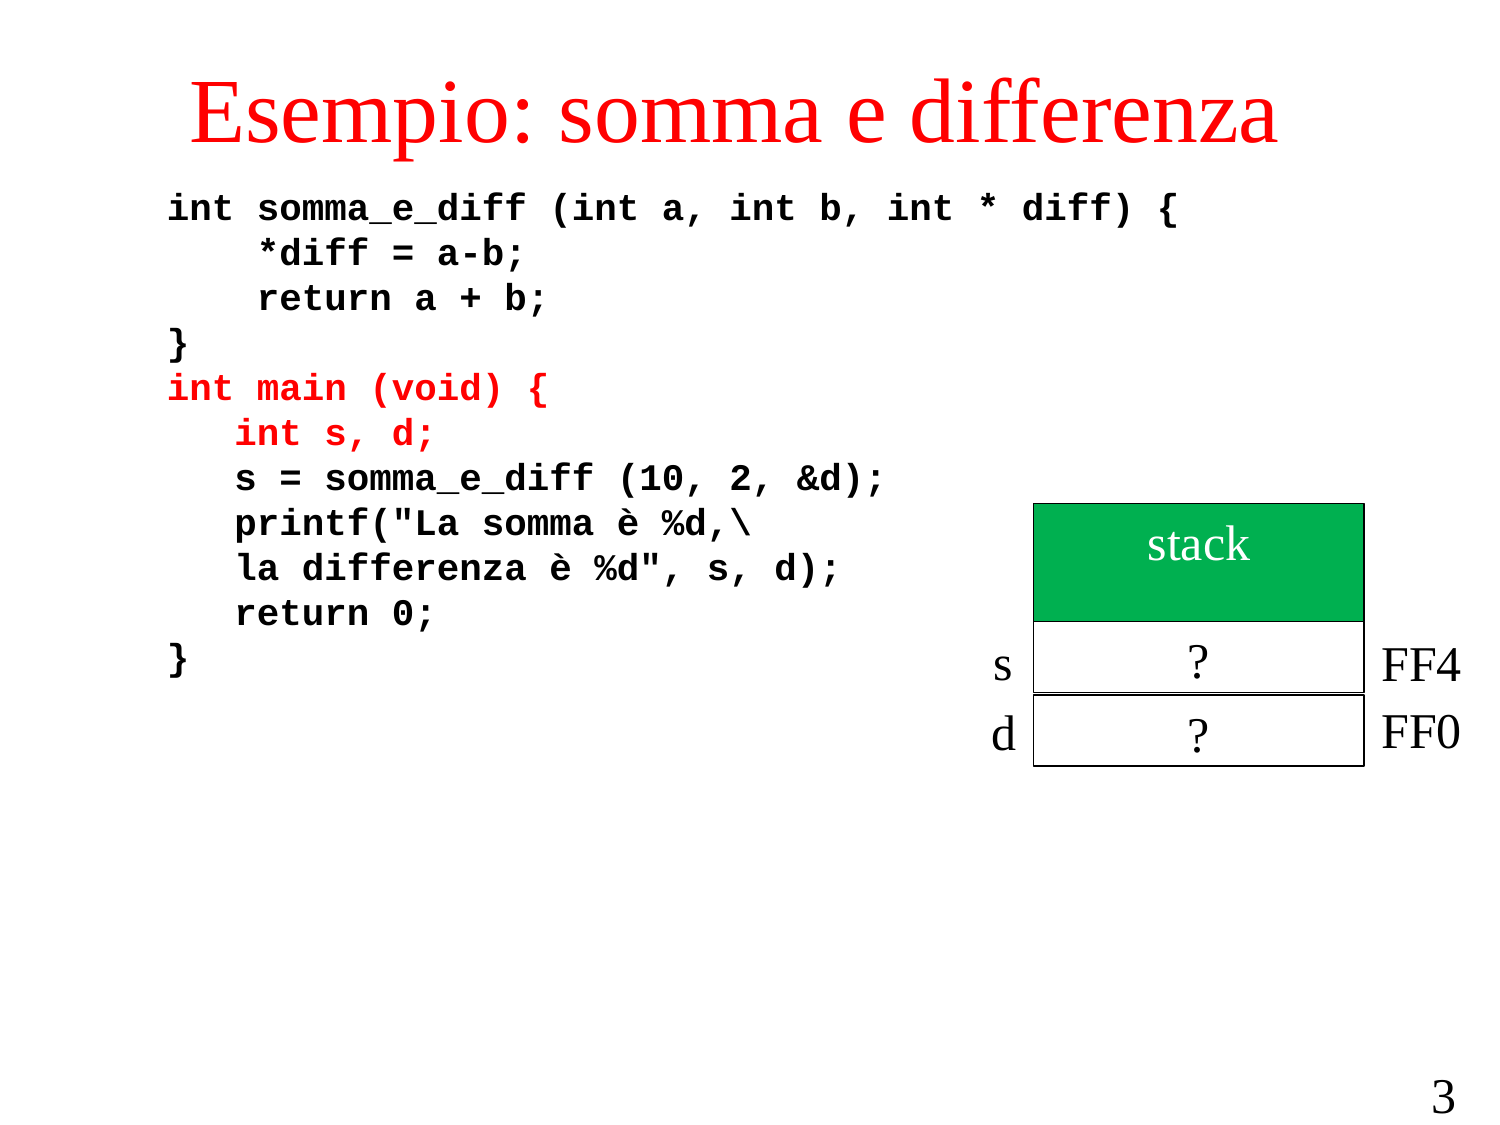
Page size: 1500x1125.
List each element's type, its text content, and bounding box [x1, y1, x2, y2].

text_box d [974, 692, 1033, 762]
text_box int somma_e_diff (int a, int b, int * diff) { *diff = a-b; return a + b; } int main (void) { int s, d; s = somma_e_diff (10, 2, &d); printf("La somma è %d,\ la differenza è %d", s, d); return 0; } [2, 125, 1471, 776]
text_box FF0 [1366, 691, 1500, 762]
title Esempio: somma e differenza [0, 0, 1471, 213]
text_box ? [1033, 695, 1365, 766]
slide_number 35 [1416, 1056, 1486, 1123]
text_box FF4 [1366, 624, 1500, 691]
text_box stack [1033, 503, 1365, 621]
text_box s [974, 622, 1033, 692]
text_box ? [1033, 621, 1365, 693]
